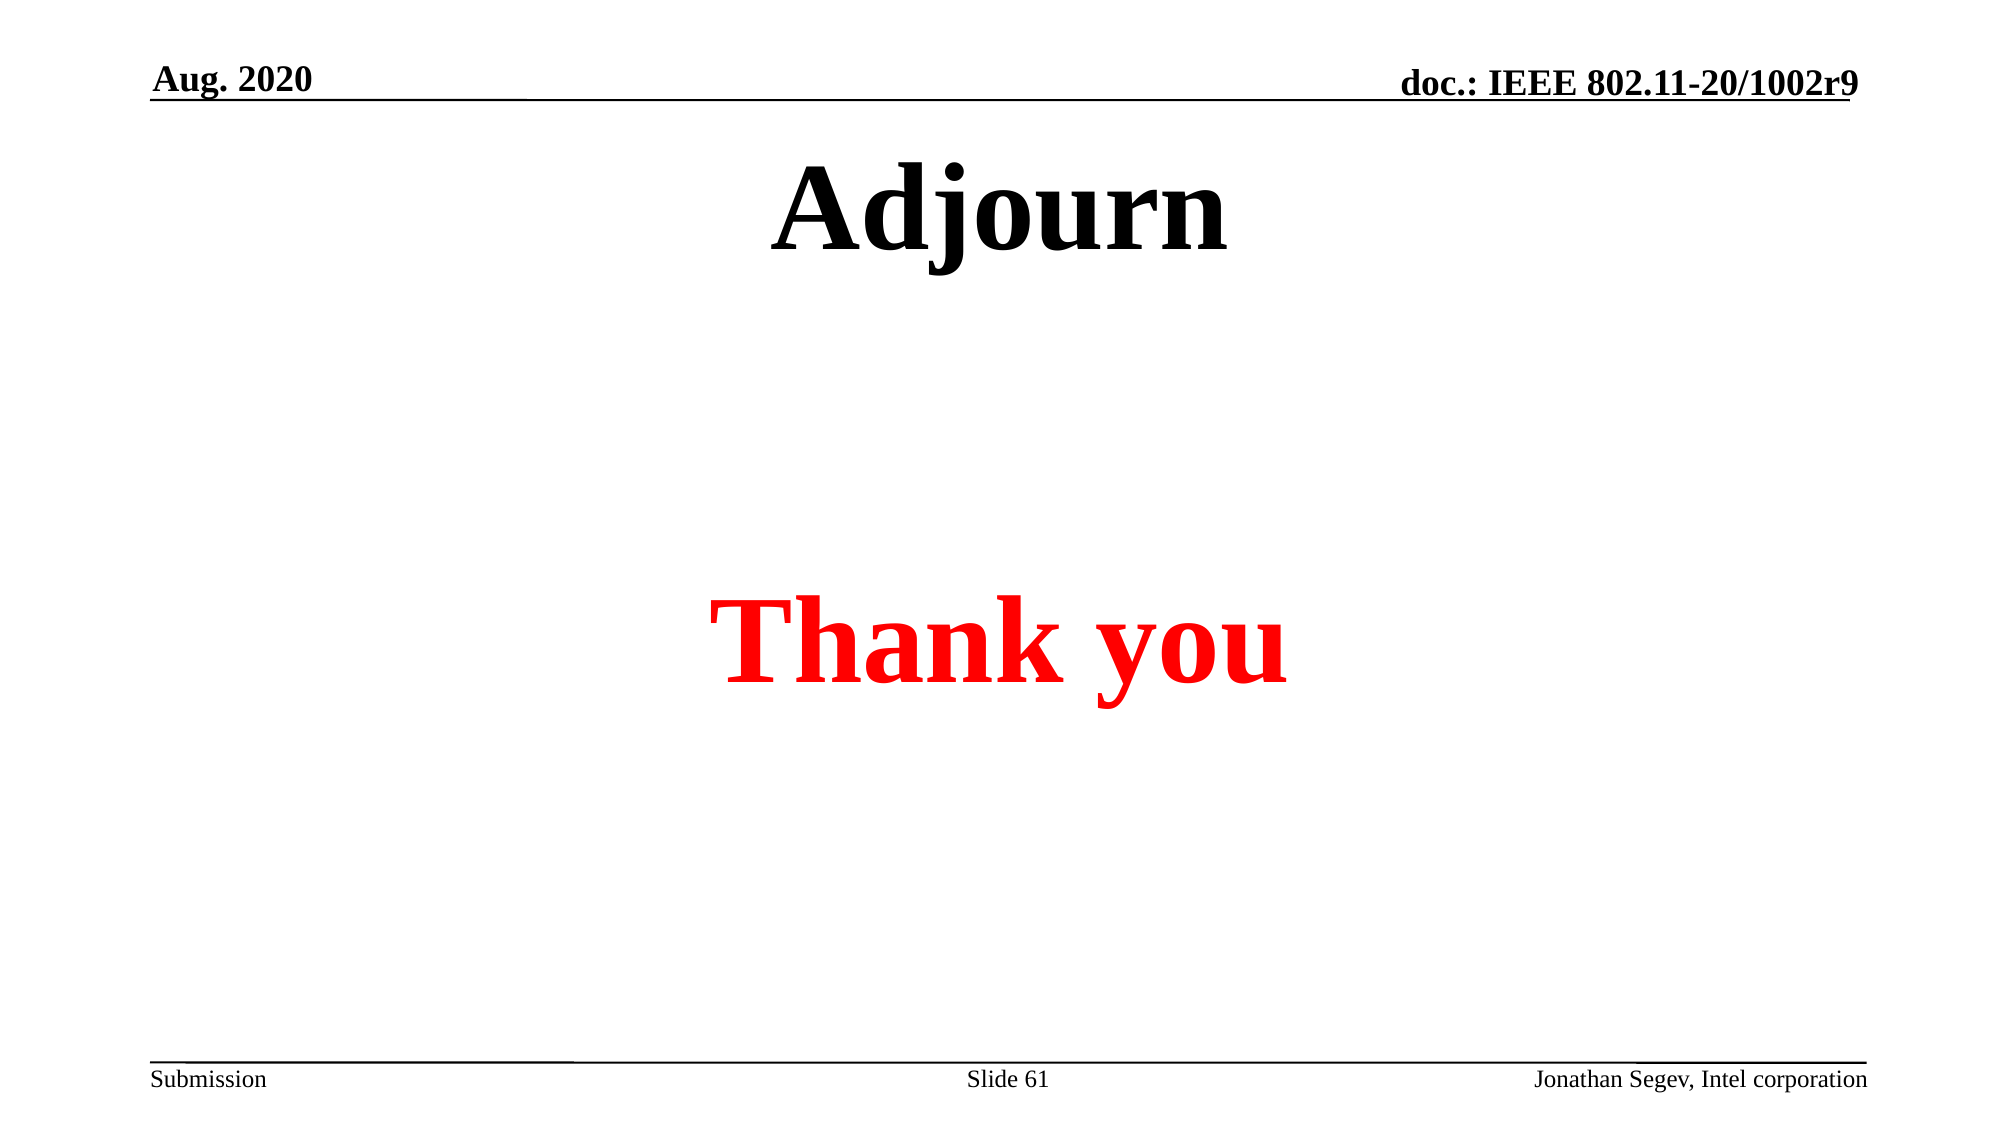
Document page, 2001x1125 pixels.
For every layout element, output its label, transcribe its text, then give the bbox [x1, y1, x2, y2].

slide_number Slide 61 [950, 1061, 1067, 1123]
title Adjourn [149, 112, 1850, 288]
footer Jonathan Segev, Intel corporation [1171, 1061, 1869, 1093]
list Thank you [149, 324, 1850, 1000]
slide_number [152, 54, 563, 100]
